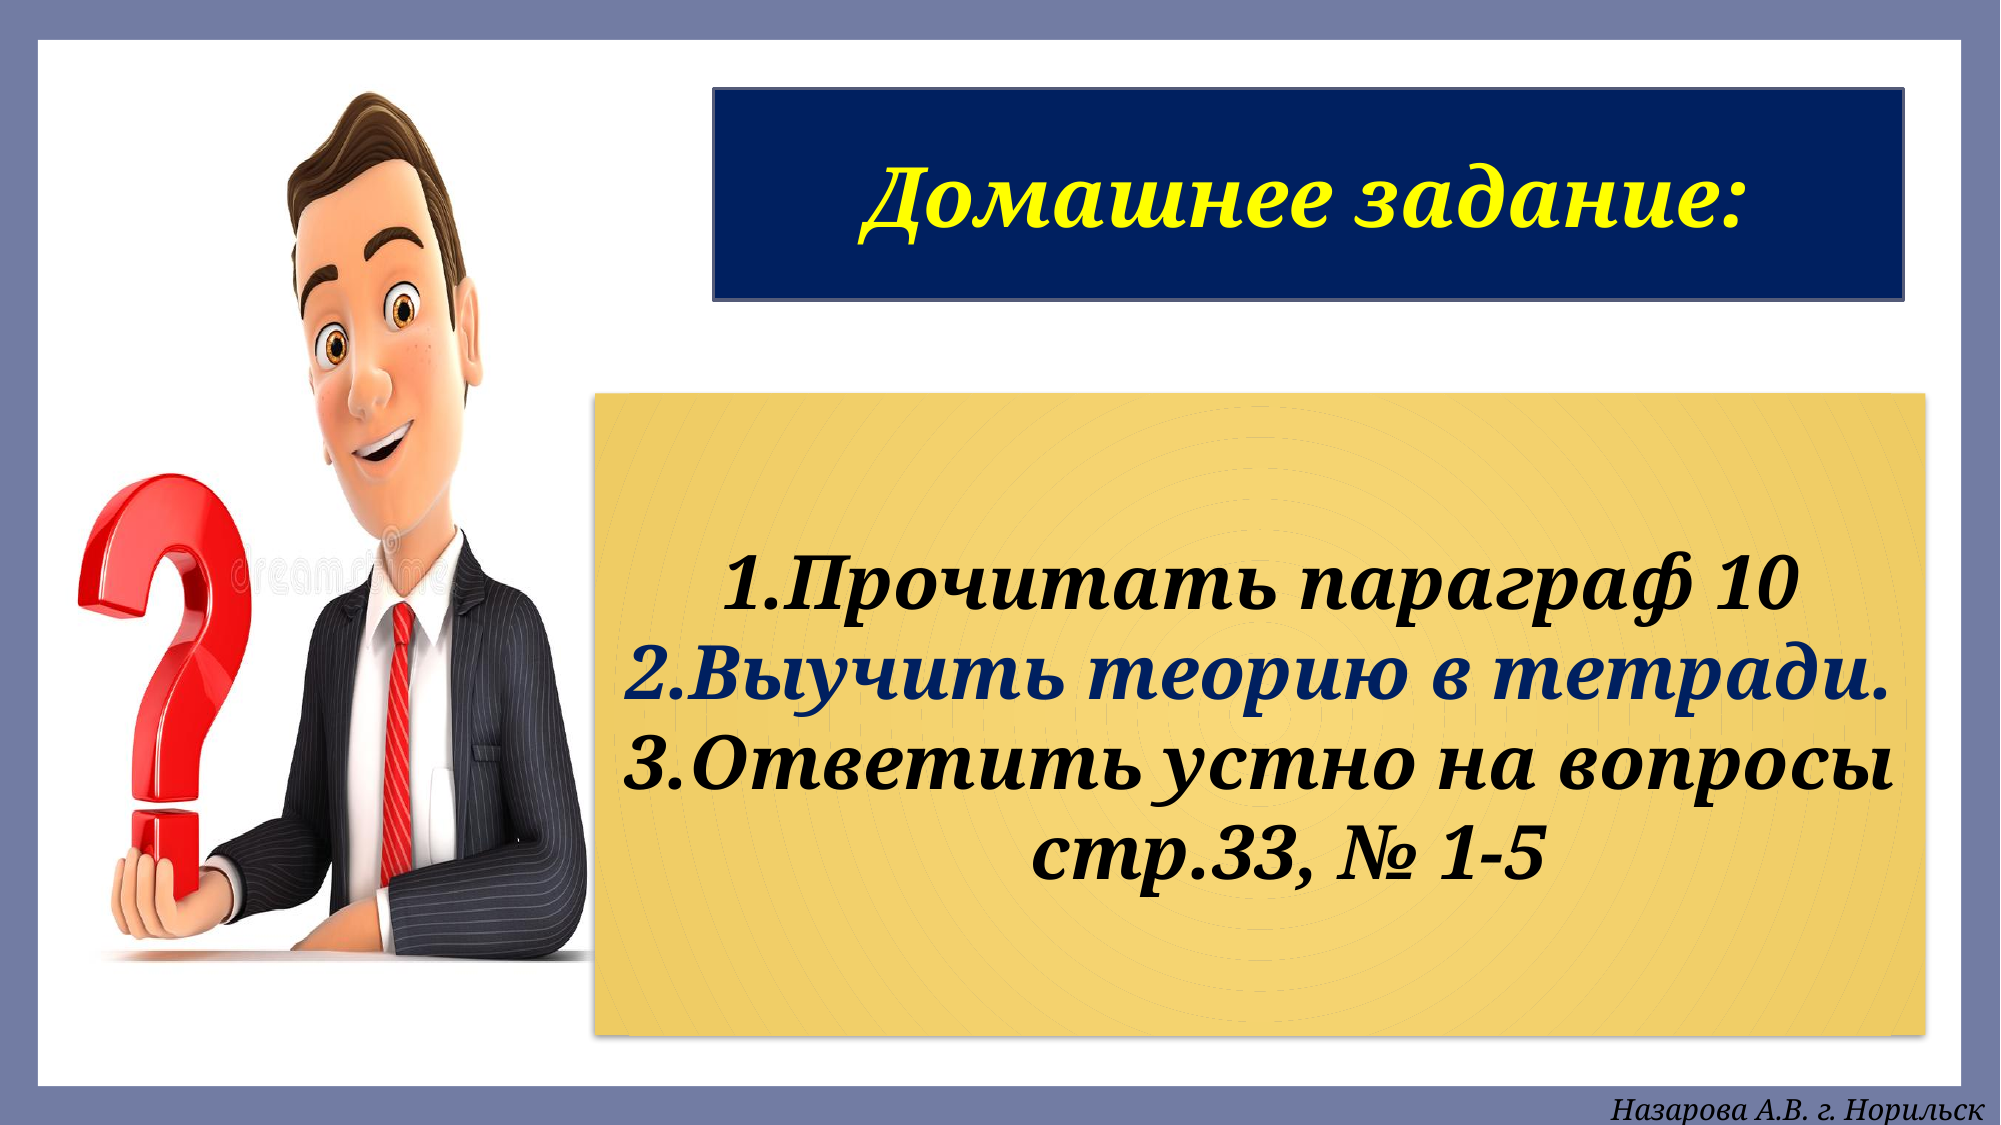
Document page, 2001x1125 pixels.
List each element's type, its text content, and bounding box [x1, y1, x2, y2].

text_box Домашнее задание: [712, 87, 1905, 302]
text_box Назарова А.В. г. Норильск [1583, 1084, 2000, 1125]
picture [41, 46, 632, 1084]
text_box Прочитать параграф 10 Выучить теорию в тетради. Ответить устно на вопросы стр.33, № 1-5 [637, 393, 1926, 1036]
